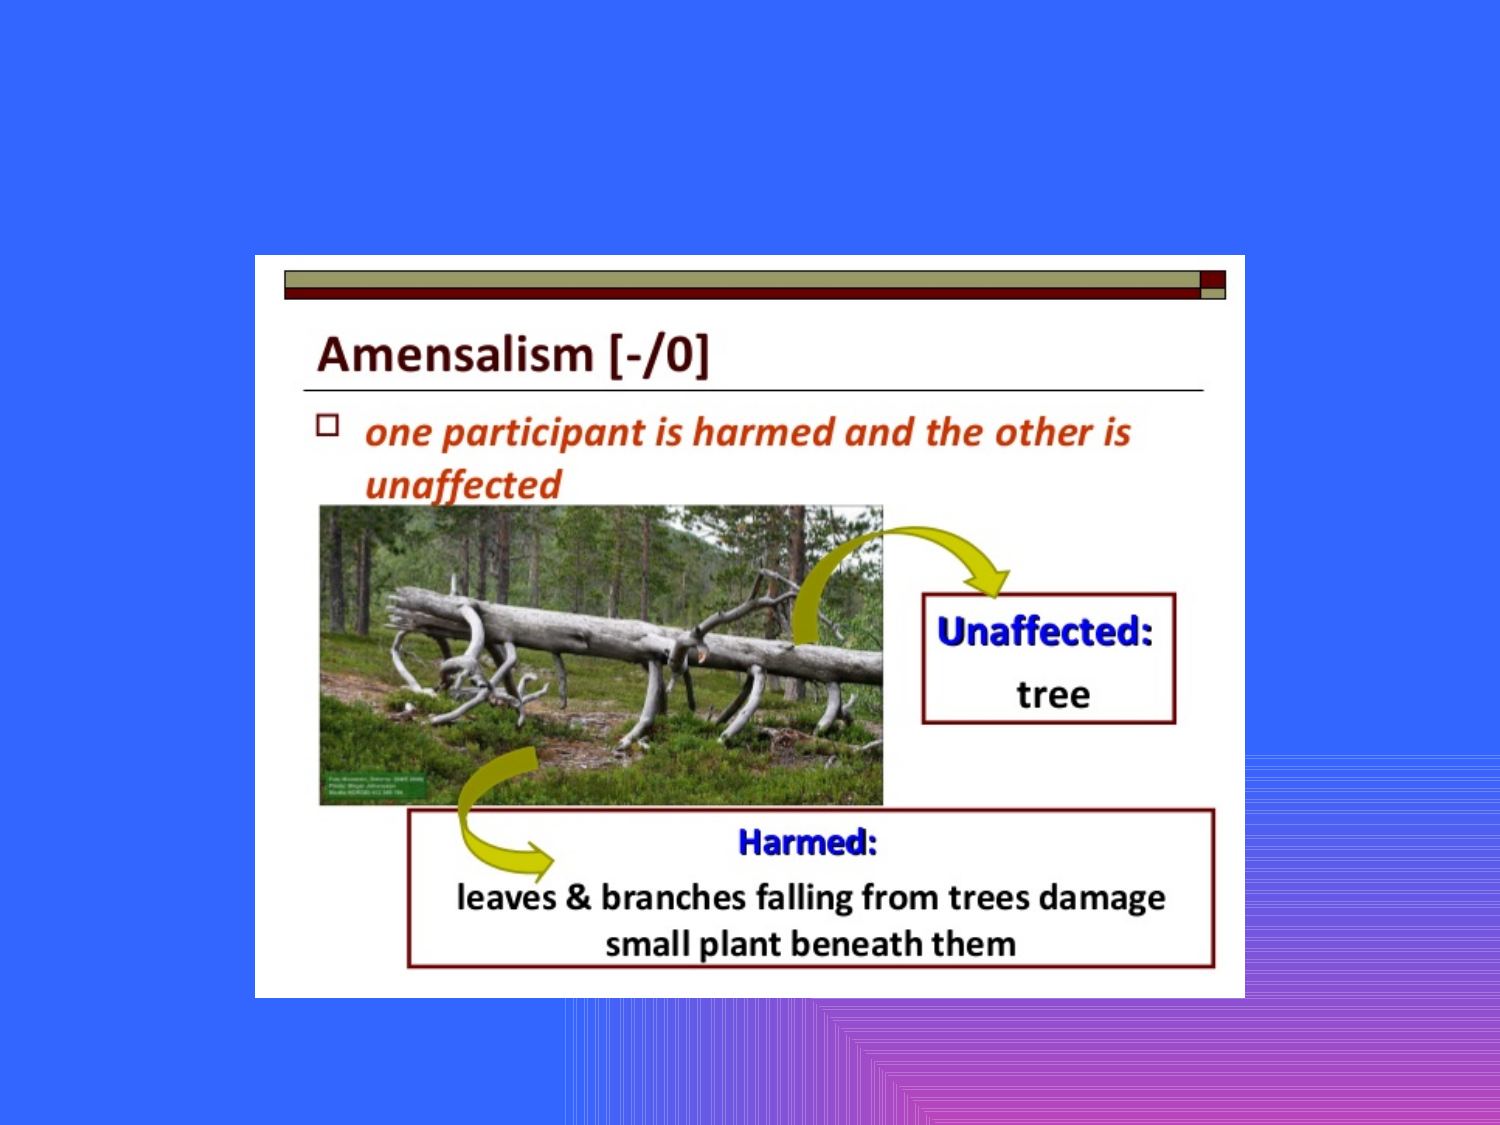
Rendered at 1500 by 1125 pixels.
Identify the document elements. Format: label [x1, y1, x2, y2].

list [255, 255, 1245, 998]
